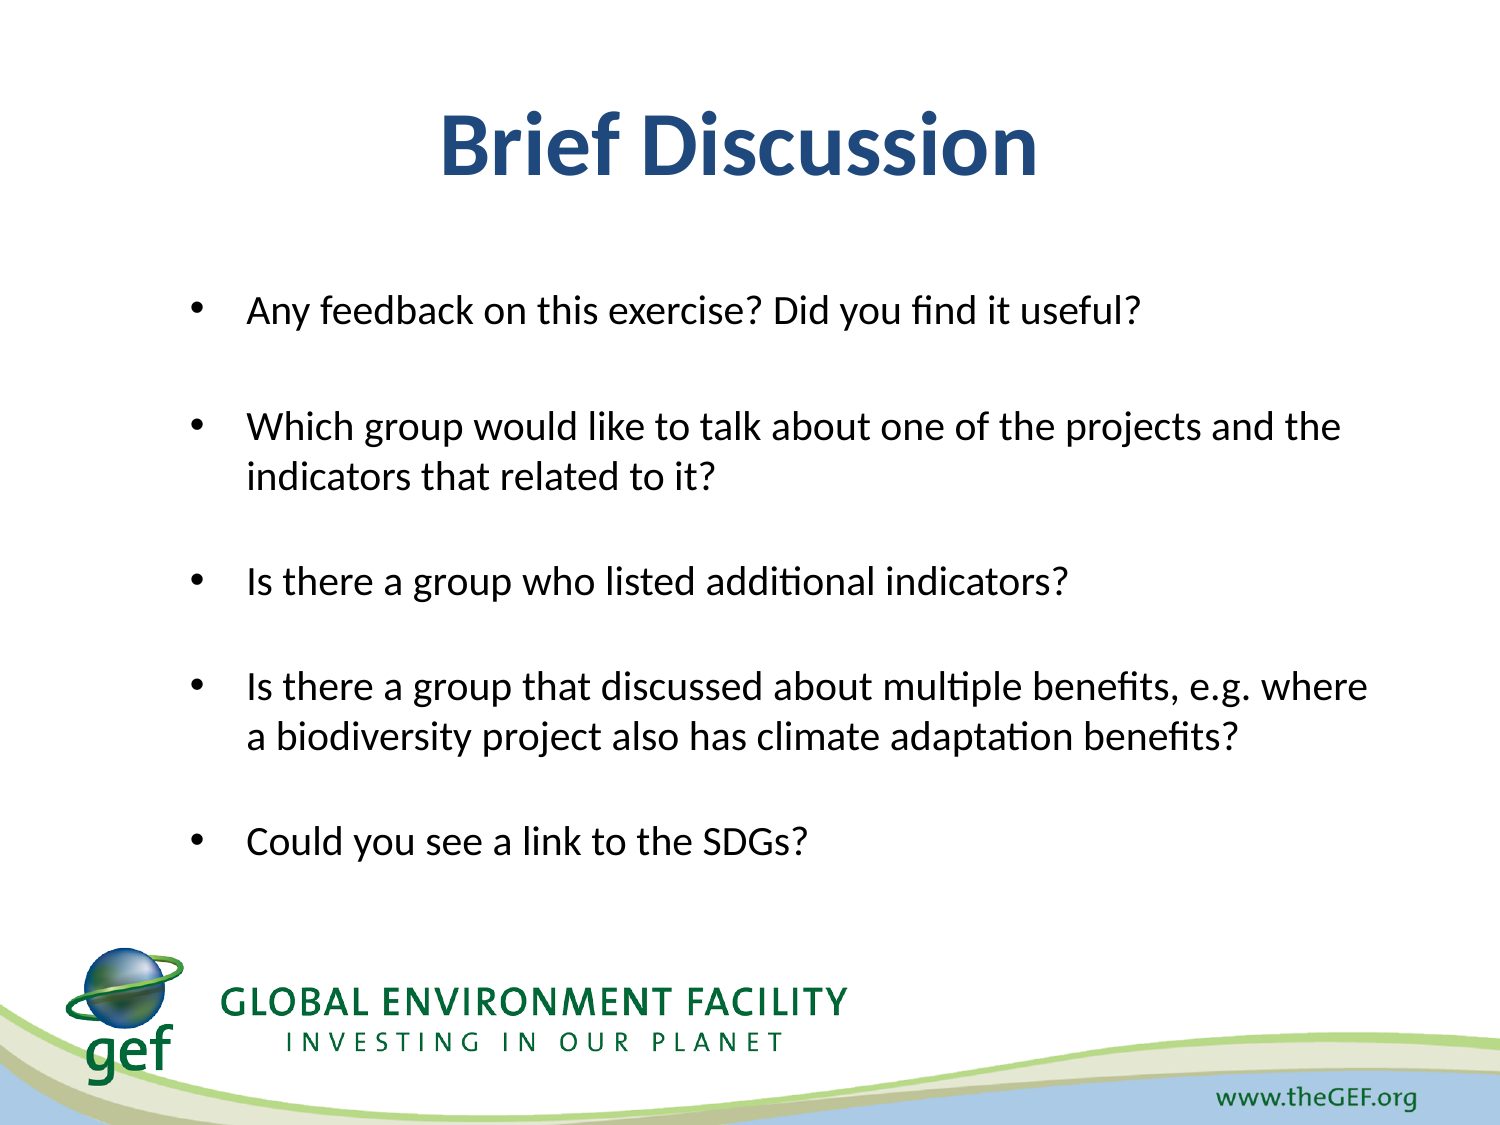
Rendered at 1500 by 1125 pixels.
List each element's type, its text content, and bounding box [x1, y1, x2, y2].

title Brief Discussion [74, 44, 1426, 233]
picture [0, 920, 1500, 1125]
list Any feedback on this exercise? Did you find it useful? Which group would like to talk about one of the projects and the indicators that related to it? Is there a group who listed additional indicators? Is there a group that discussed about multiple benefits, e.g. where a biodiversity project also has climate adaptation benefits? Could you see a link to the SDGs? [174, 274, 1409, 1018]
